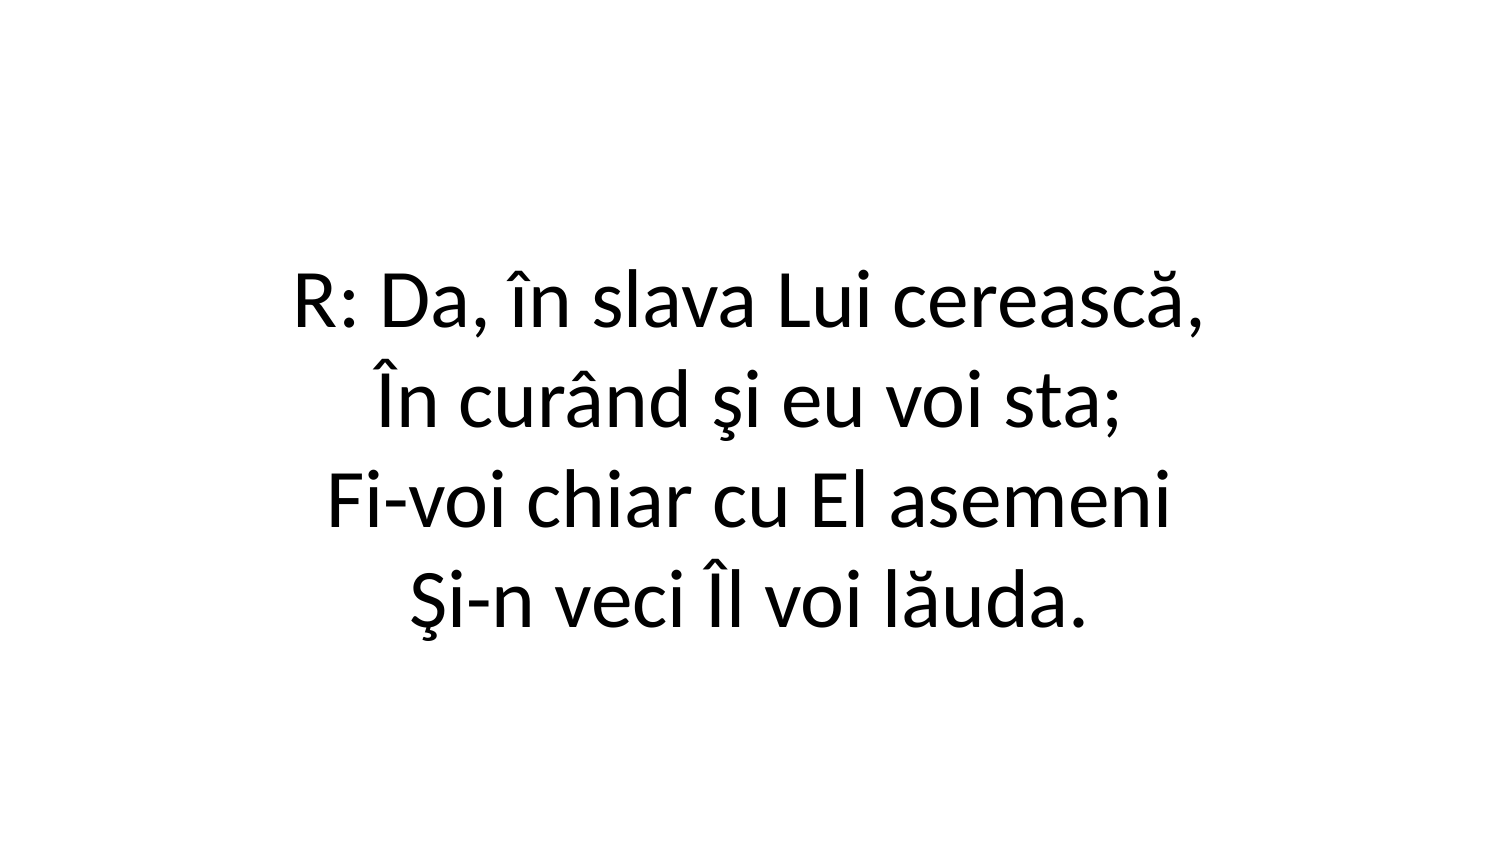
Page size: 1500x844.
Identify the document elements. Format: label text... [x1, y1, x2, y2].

text_box R: Da, în slava Lui cerească, În curând şi eu voi sta; Fi-voi chiar cu El asemeni Şi-n veci Îl voi lăuda. [277, 192, 1222, 652]
